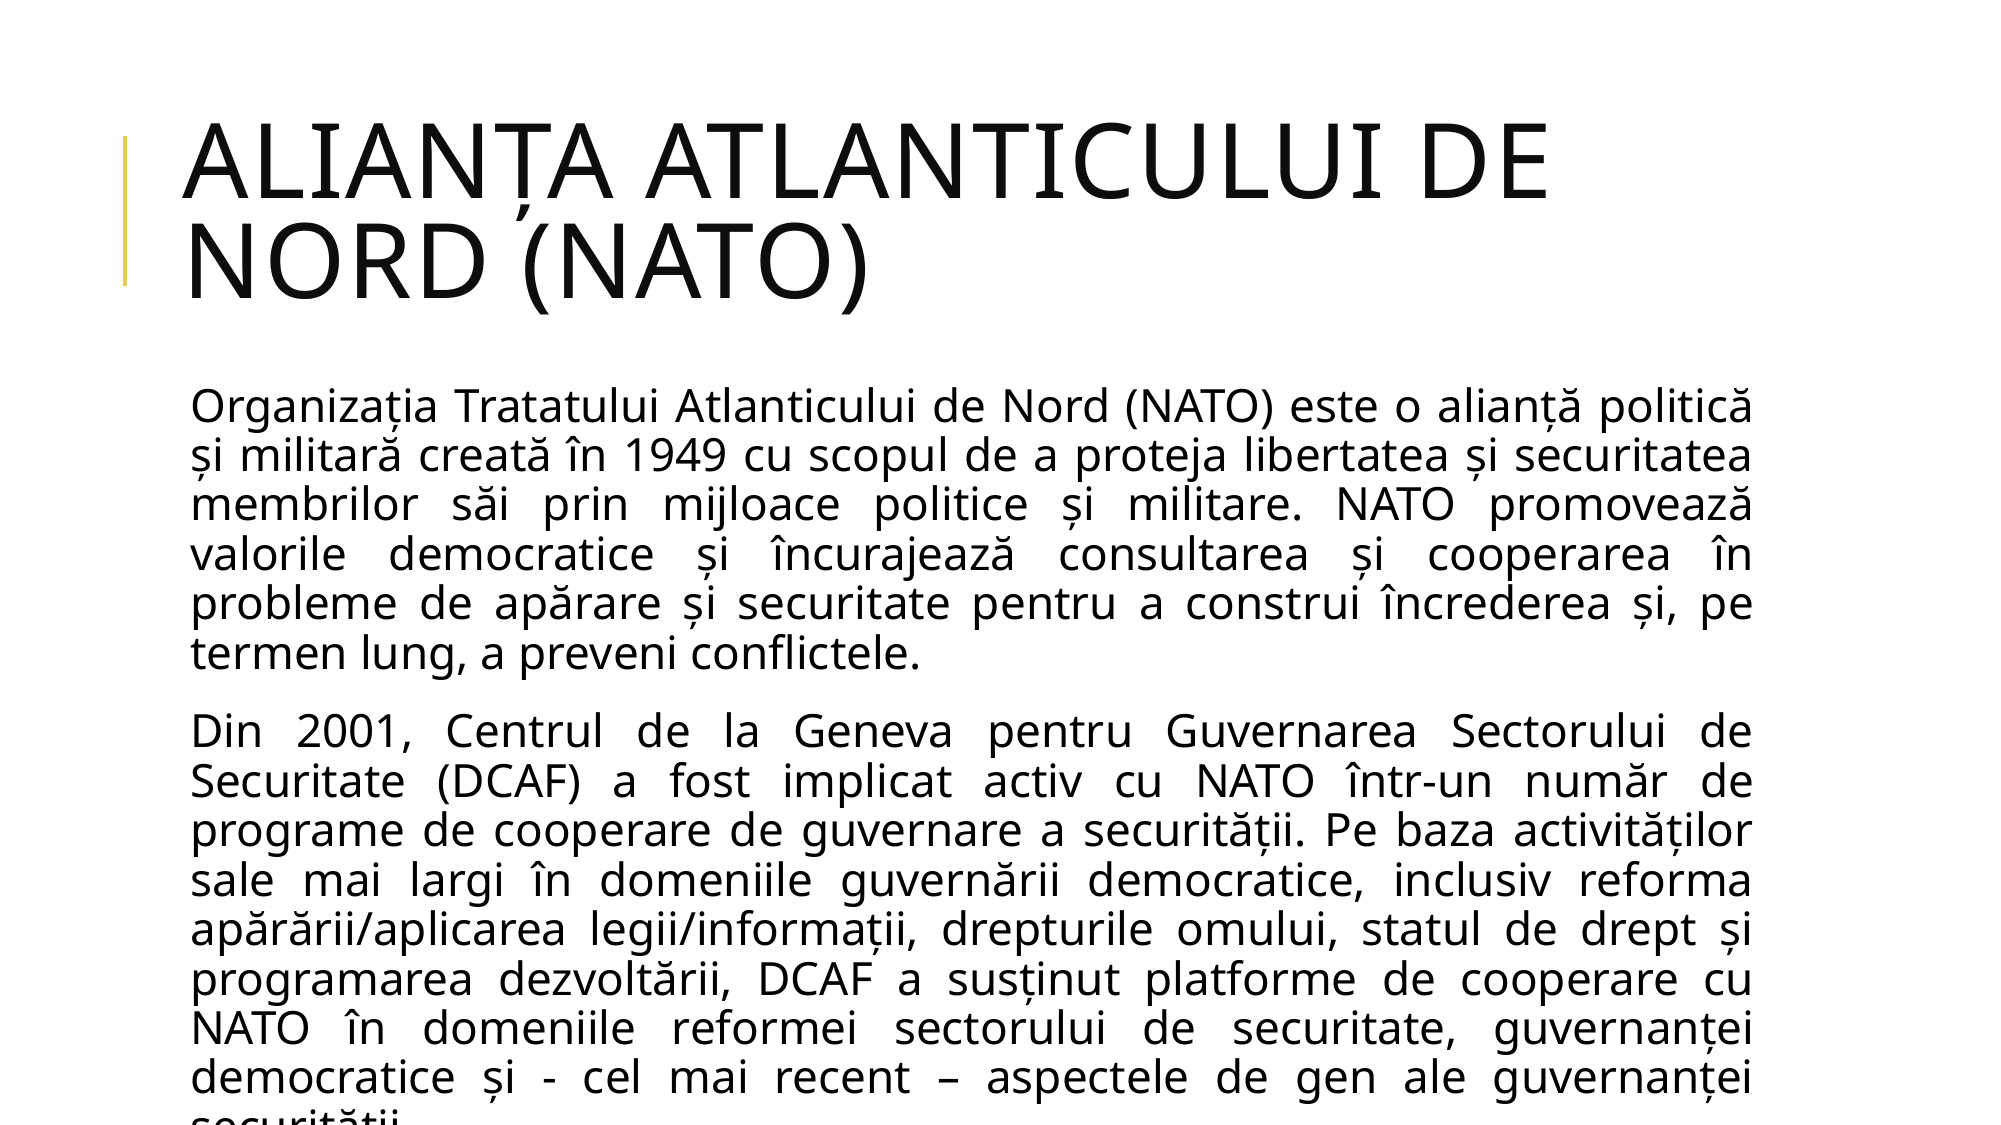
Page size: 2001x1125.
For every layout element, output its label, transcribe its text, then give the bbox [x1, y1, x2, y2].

title Alianța Atlanticului de Nord (NATO) [168, 96, 1763, 342]
list Organizația Tratatului Atlanticului de Nord (NATO) este o alianță politică și militară creată în 1949 cu scopul de a proteja libertatea și securitatea membrilor săi prin mijloace politice și militare. NATO promovează valorile democratice și încurajează consultarea și cooperarea în probleme de apărare și securitate pentru a construi încrederea și, pe termen lung, a preveni conflictele. Din 2001, Centrul de la Geneva pentru Guvernarea Sectorului de Securitate (DCAF) a fost implicat activ cu NATO într-un număr de programe de cooperare de guvernare a securității. Pe baza activităților sale mai largi în domeniile guvernării democratice, inclusiv reforma apărării/aplicarea legii/informații, drepturile omului, statul de drept și programarea dezvoltării, DCAF a susținut platforme de cooperare cu NATO în domeniile reformei sectorului de securitate, guvernanței democratice și - cel mai recent – aspectele de gen ale guvernanței securității. [168, 375, 1763, 1035]
